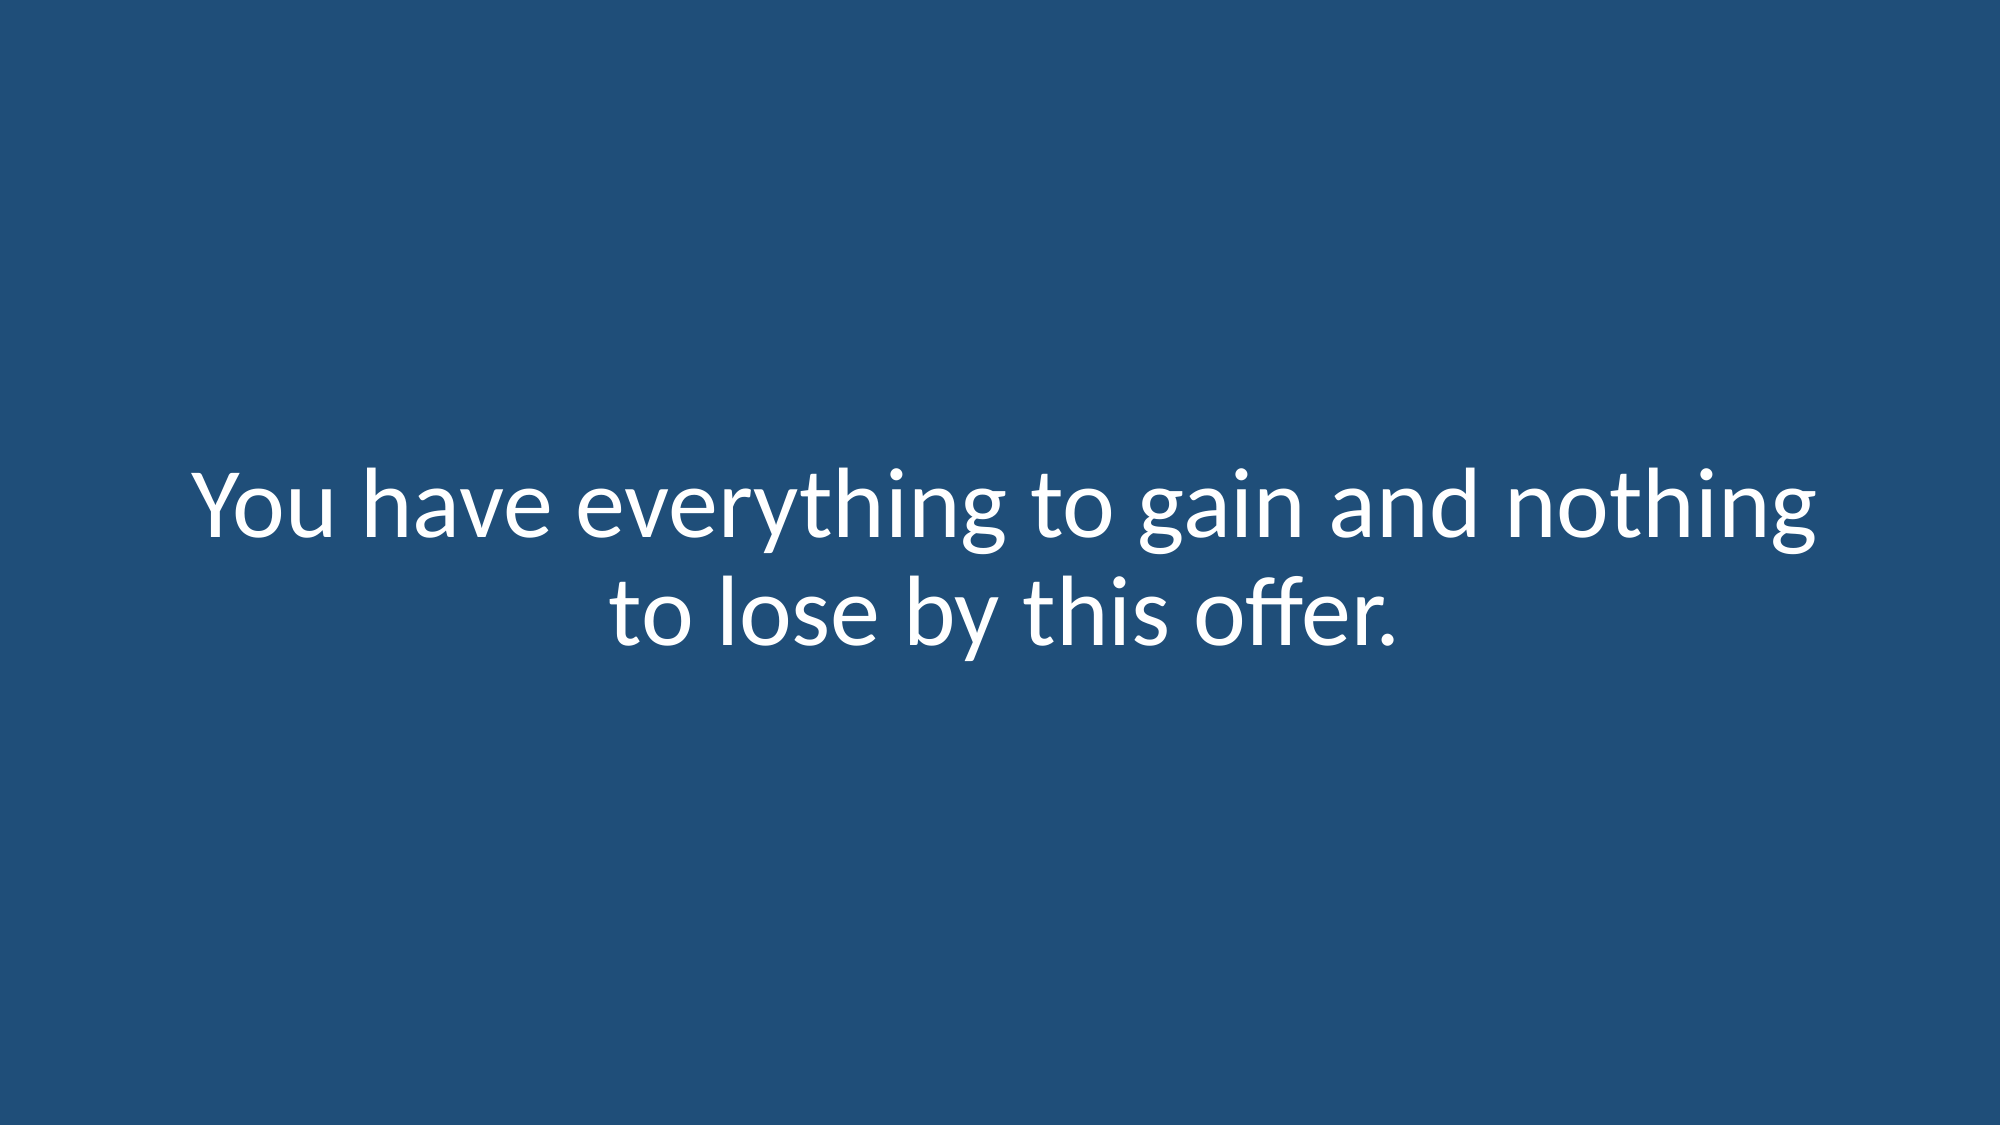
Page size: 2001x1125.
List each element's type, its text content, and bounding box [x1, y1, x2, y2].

list You have everything to gain and nothing to lose by this offer. [142, 443, 1868, 1028]
